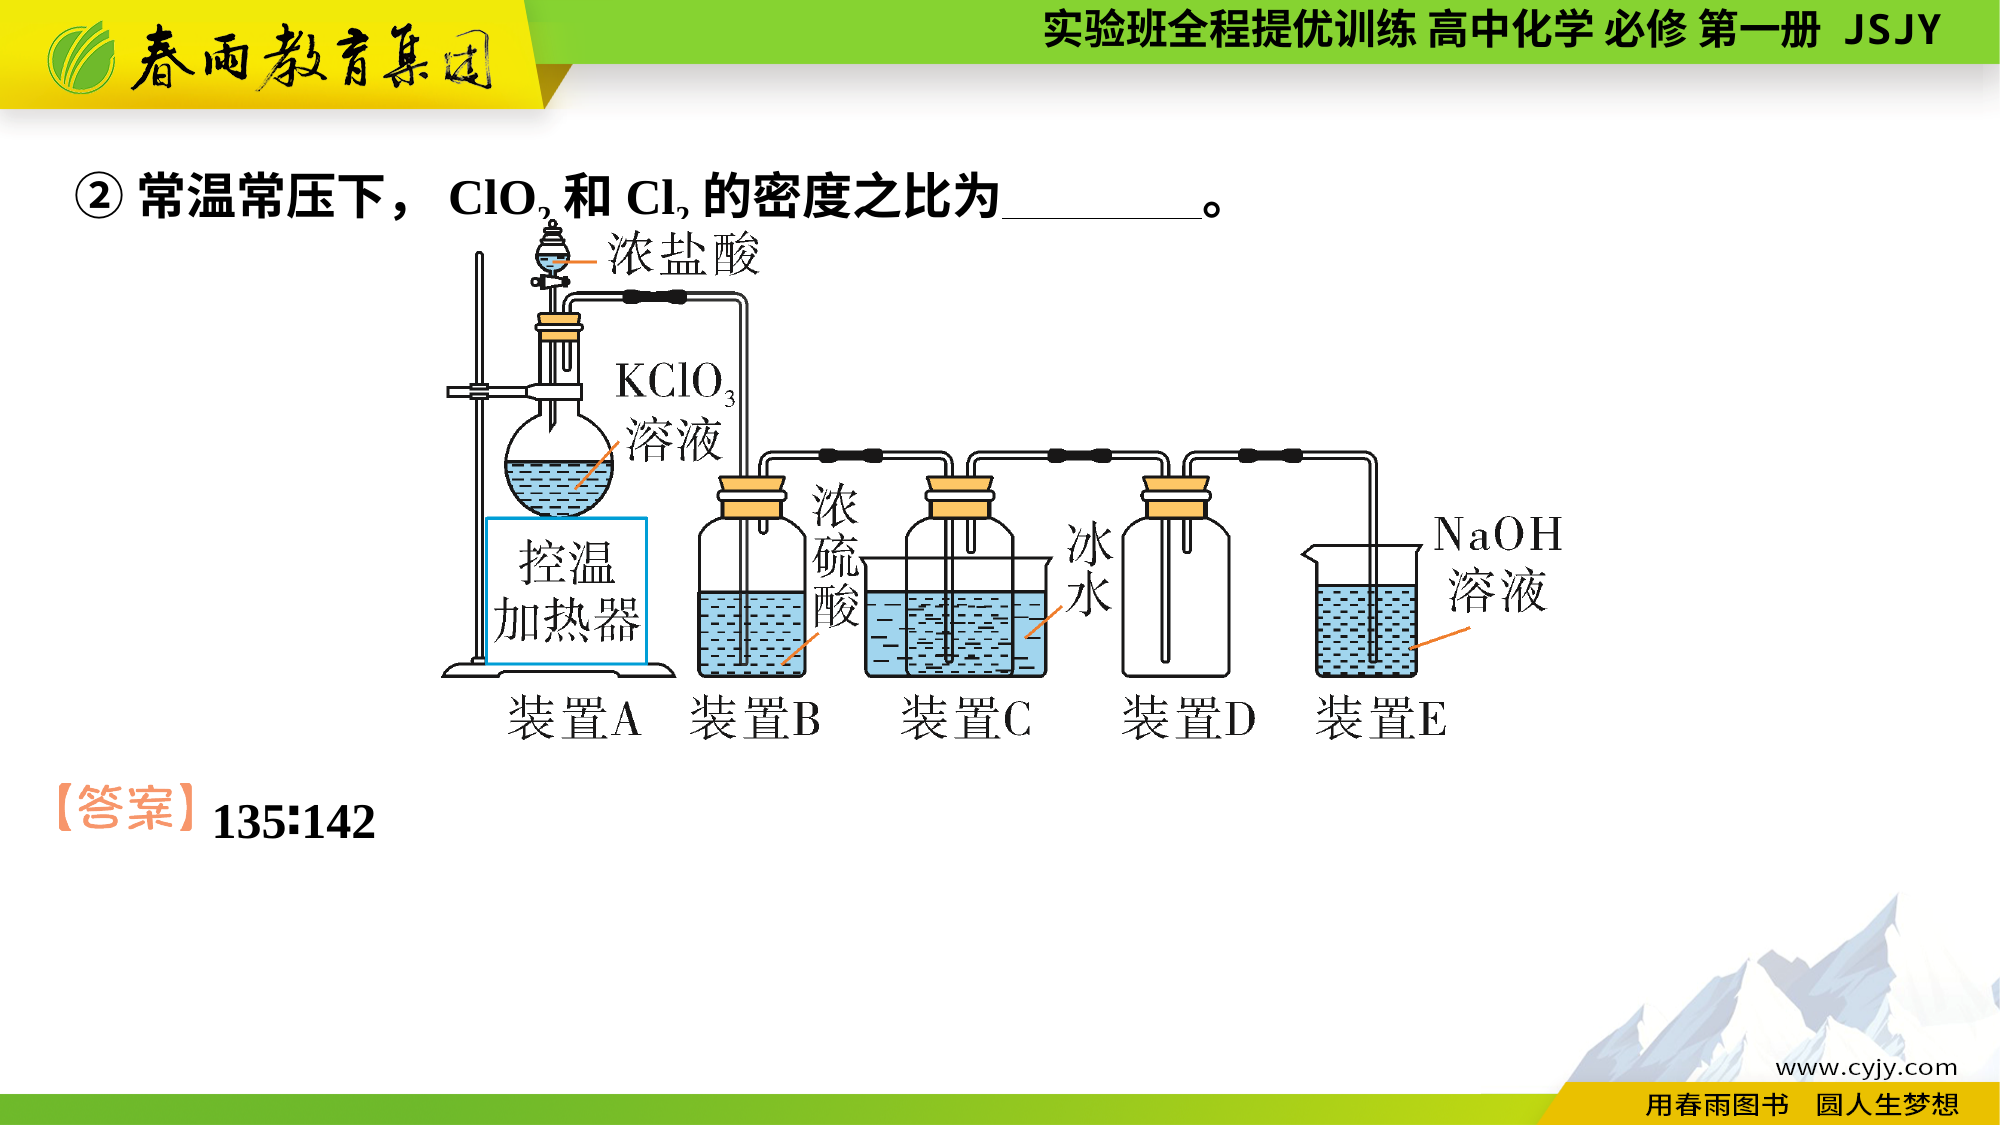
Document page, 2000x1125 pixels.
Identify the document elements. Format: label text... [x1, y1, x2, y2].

picture [0, 0, 2000, 1125]
text_box 135∶142 [59, 751, 1944, 857]
list ②常温常压下，ClO2和Cl2的密度之比为 。 [59, 122, 1944, 217]
